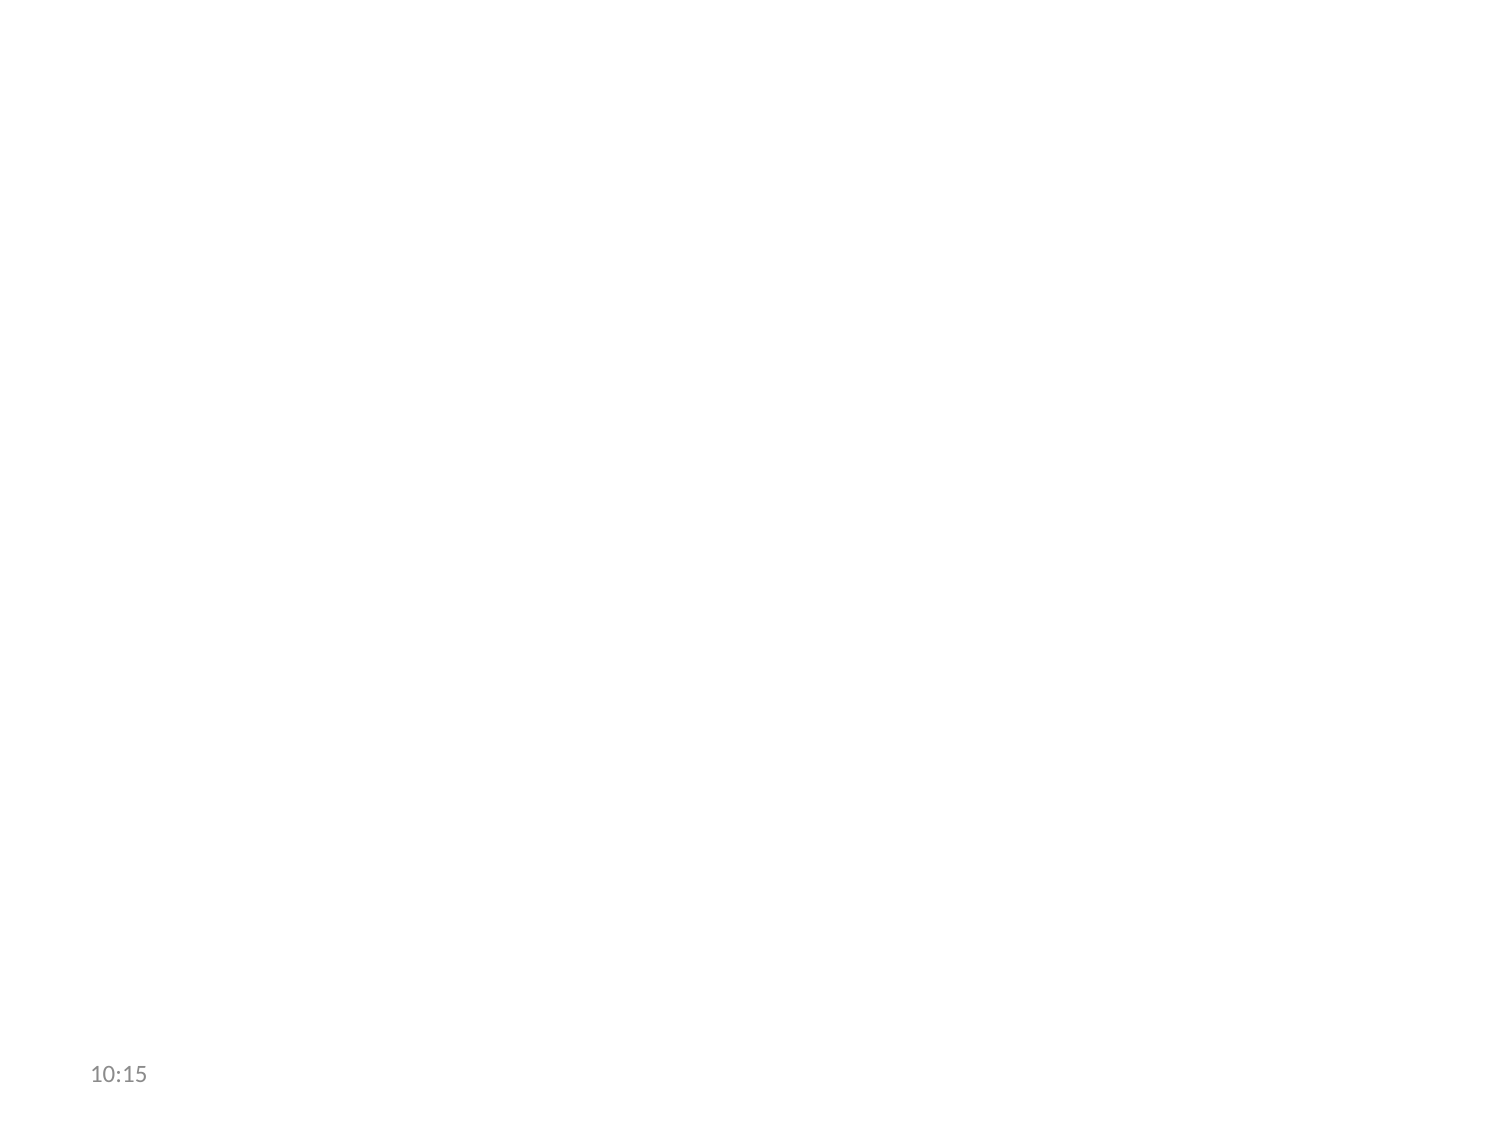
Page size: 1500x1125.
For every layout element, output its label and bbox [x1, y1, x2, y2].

slide_number [75, 1042, 425, 1103]
